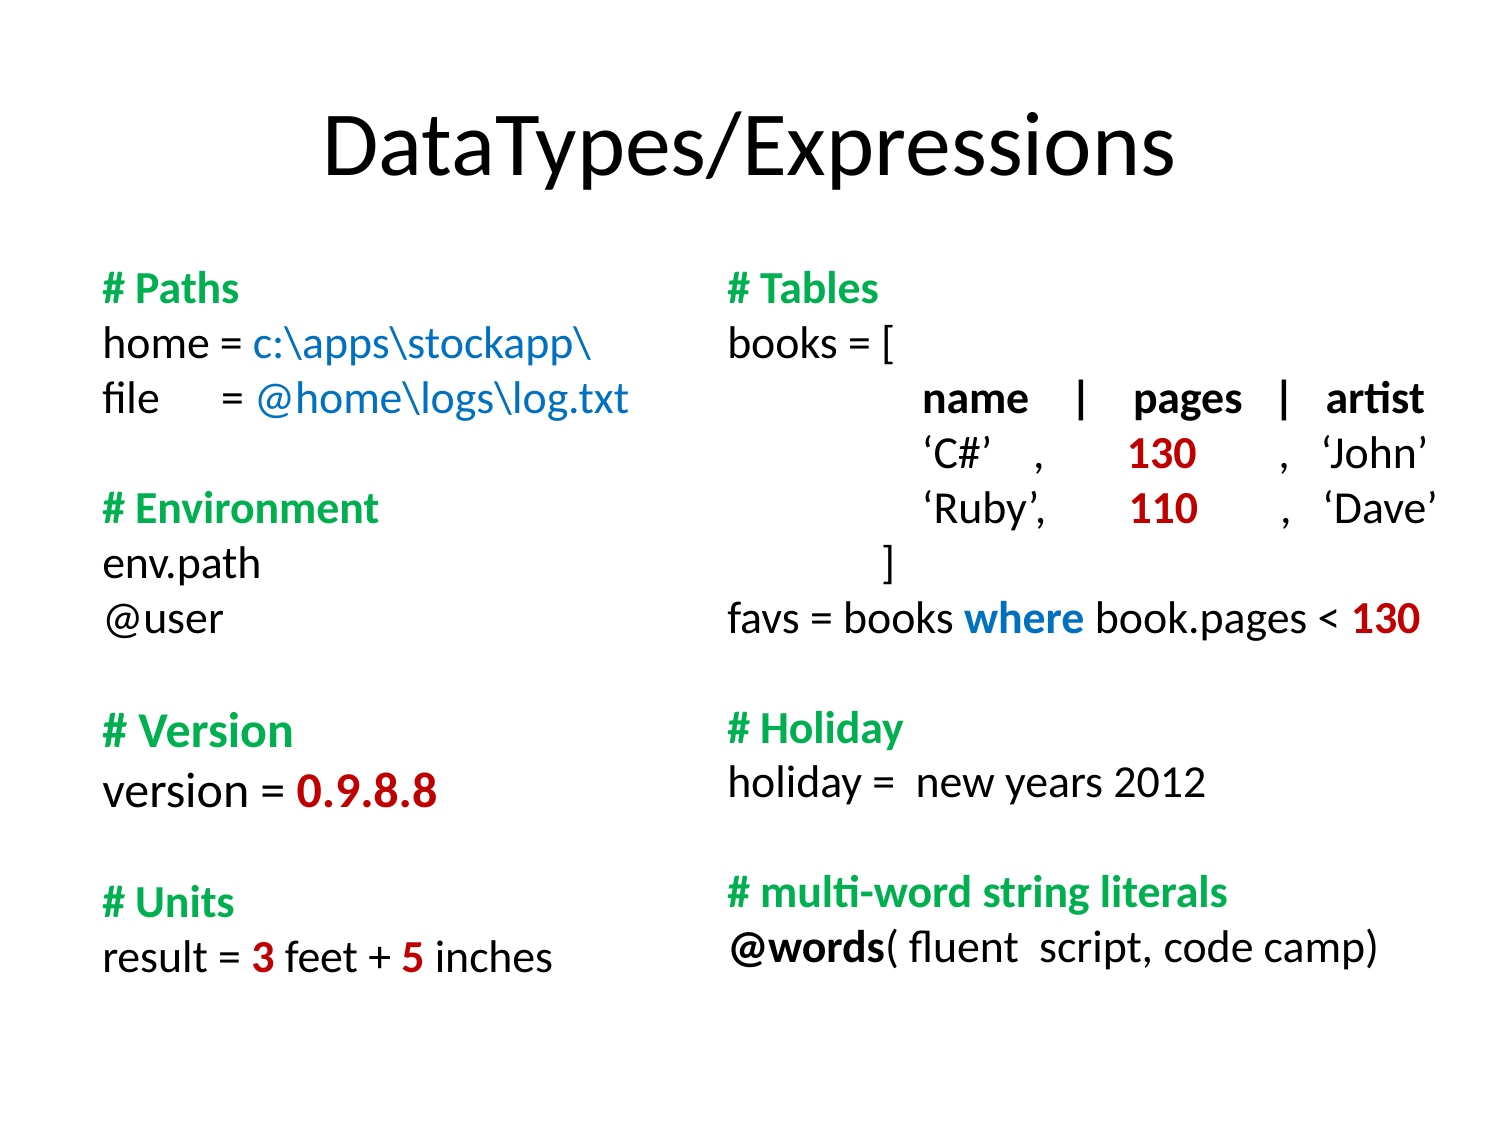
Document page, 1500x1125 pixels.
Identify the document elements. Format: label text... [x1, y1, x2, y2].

text_box # Paths home = c:\apps\stockapp\ file = @home\logs\log.txt # Environment env.path @user # Version version = 0.9.8.8 # Units result = 3 feet + 5 inches [87, 249, 688, 1035]
text_box # Tables books = [ name | pages | artist ‘C#’ , 130 , ‘John’ ‘Ruby’, 110 , ‘Dave’ ] favs = books where book.pages < 130 # Holiday holiday = new years 2012 # multi-word string literals @words( fluent script, code camp) [712, 249, 1488, 1085]
title DataTypes/Expressions [75, 45, 1425, 233]
